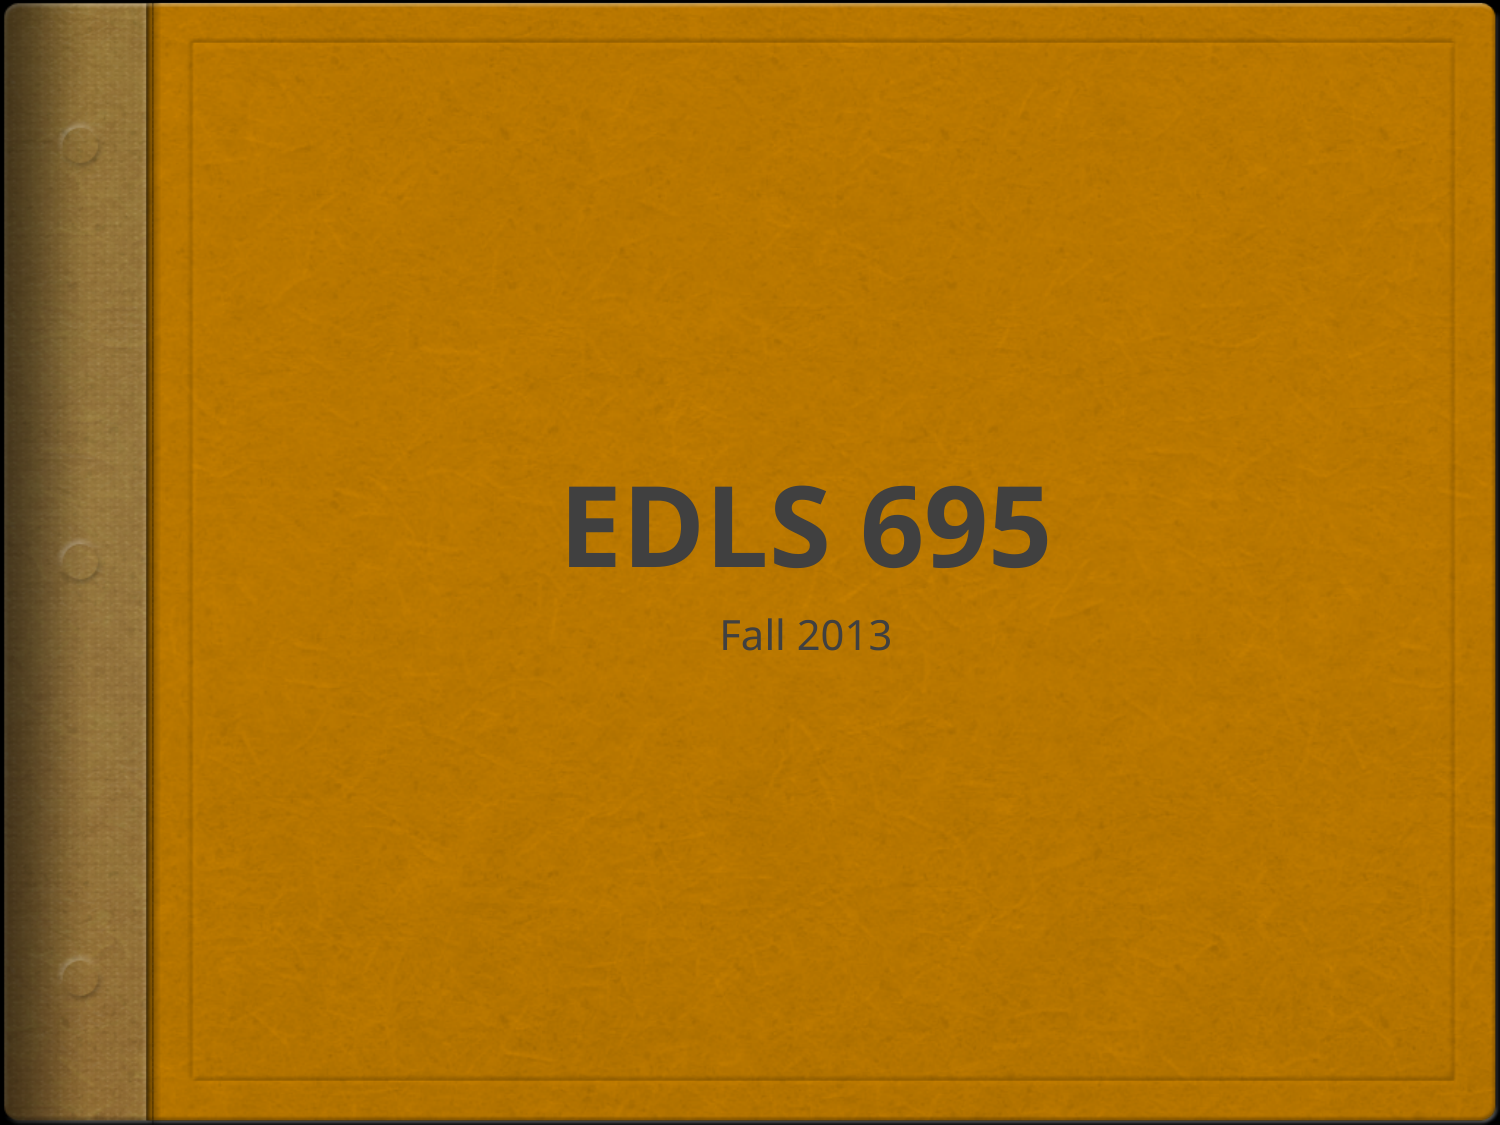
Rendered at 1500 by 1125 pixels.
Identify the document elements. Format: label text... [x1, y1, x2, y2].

subtitle Fall 2013 [225, 601, 1388, 889]
picture [0, 0, 1500, 1125]
title EDLS 695 [225, 294, 1388, 598]
